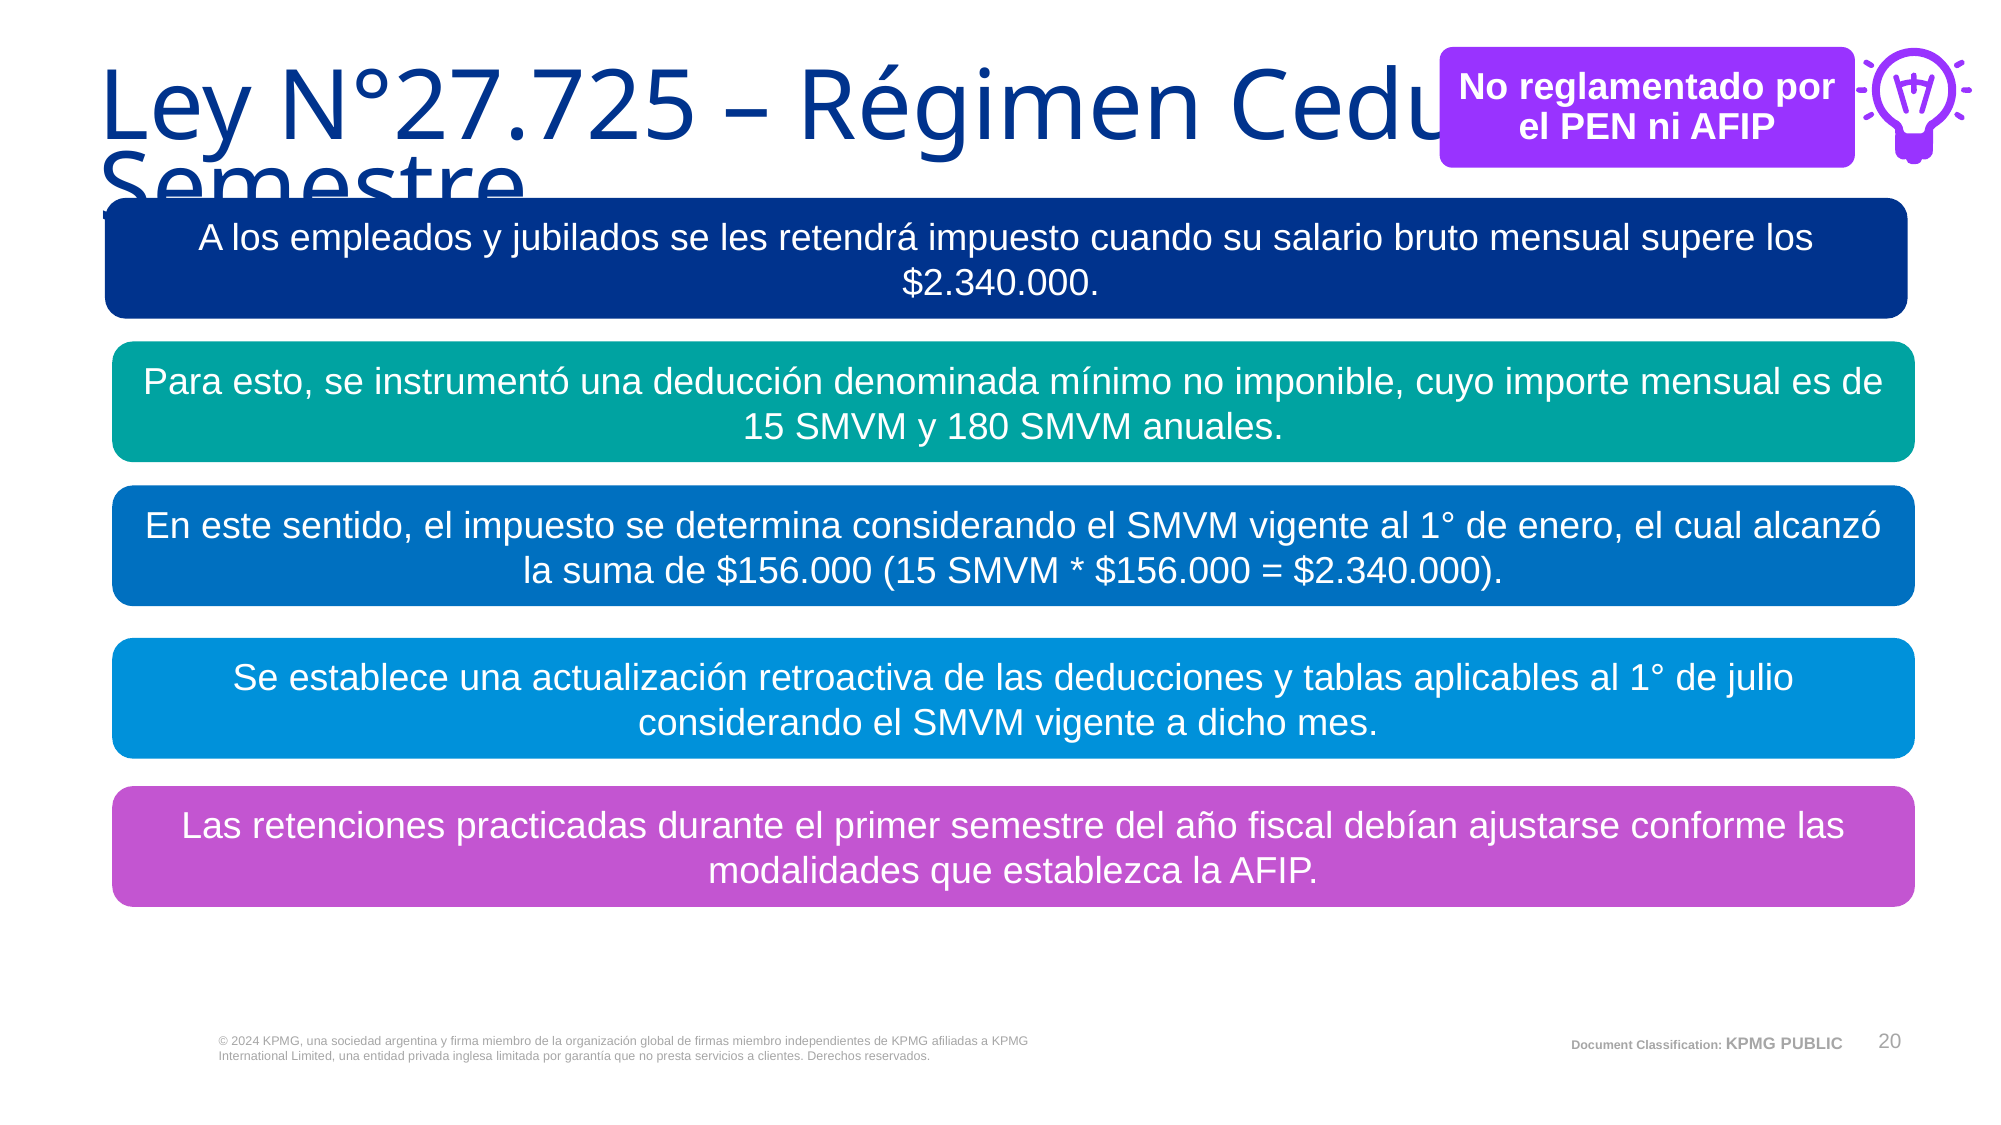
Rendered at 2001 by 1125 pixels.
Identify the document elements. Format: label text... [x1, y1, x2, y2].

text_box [1855, 43, 1973, 165]
text_box A los empleados y jubilados se les retendrá impuesto cuando su salario bruto mensual supere los $2.340.000. [104, 197, 1908, 319]
title Ley N°27.725 – Régimen Cedular – 1° Semestre [98, 74, 1900, 193]
text_box Las retenciones practicadas durante el primer semestre del año fiscal debían ajustarse conforme las modalidades que establezca la AFIP. [112, 786, 1915, 907]
text_box En este sentido, el impuesto se determina considerando el SMVM vigente al 1° de enero, el cual alcanzó la suma de $156.000 (15 SMVM * $156.000 = $2.340.000). [112, 485, 1915, 607]
text_box Se establece una actualización retroactiva de las deducciones y tablas aplicables al 1° de julio considerando el SMVM vigente a dicho mes. [112, 637, 1915, 759]
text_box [1440, 47, 1854, 167]
text_box Para esto, se instrumentó una deducción denominada mínimo no imponible, cuyo importe mensual es de 15 SMVM y 180 SMVM anuales. [112, 341, 1915, 463]
